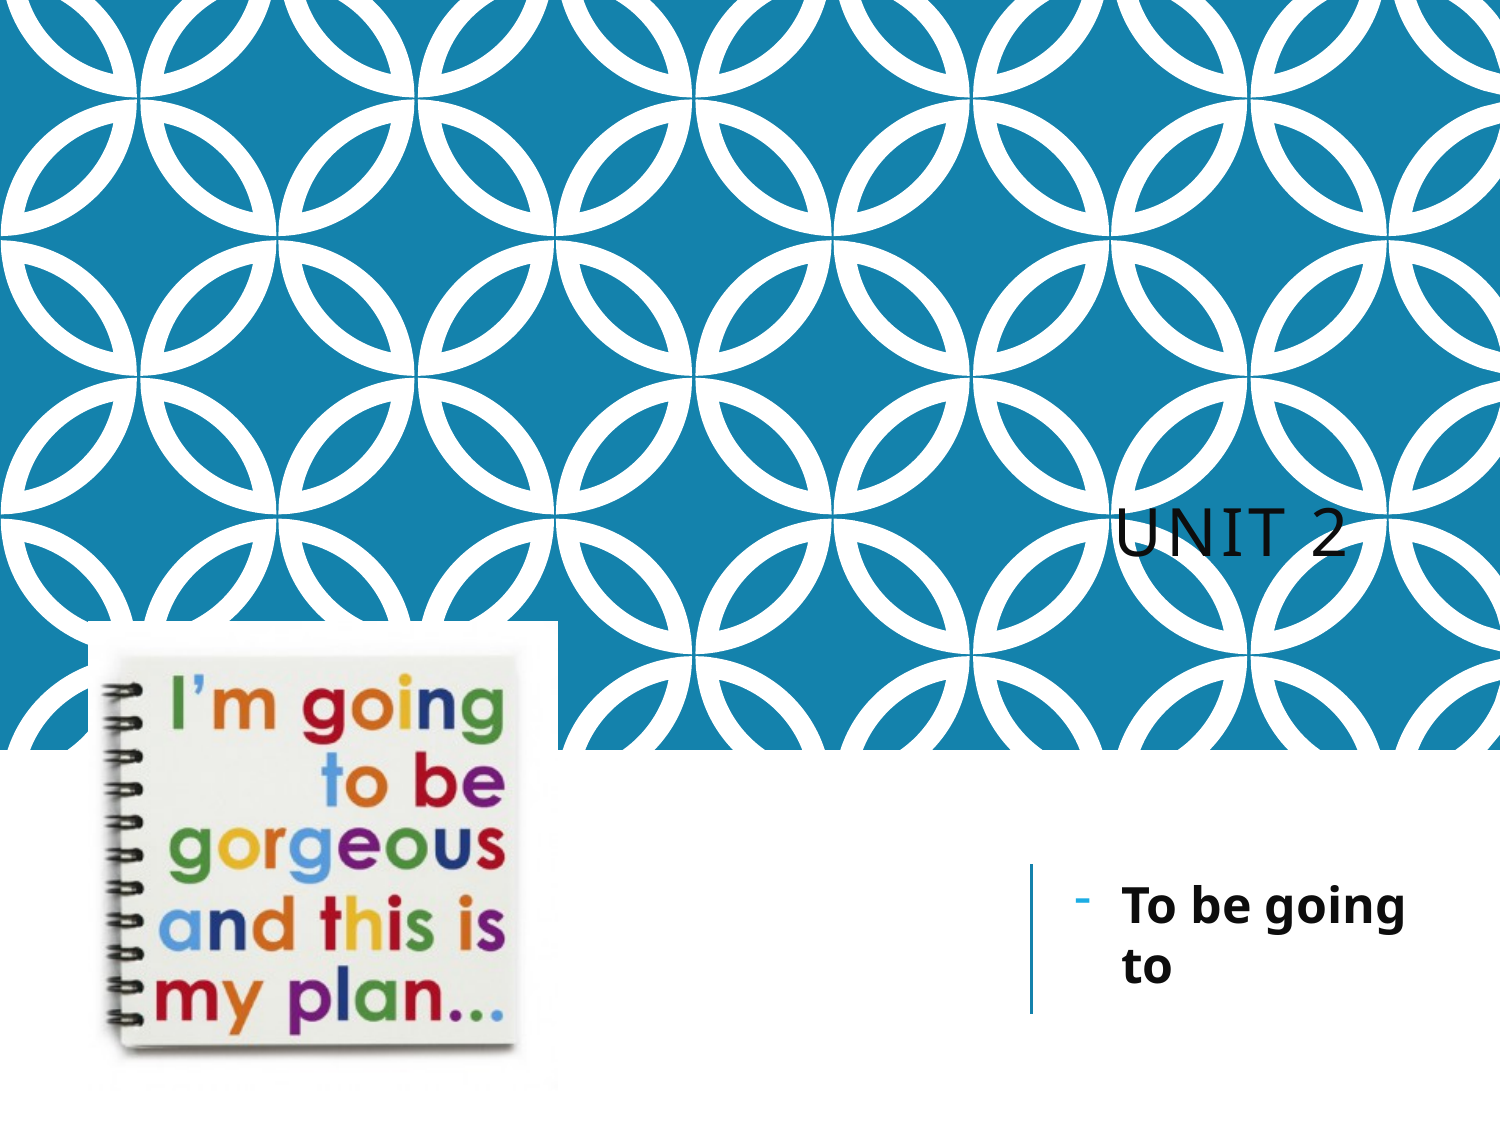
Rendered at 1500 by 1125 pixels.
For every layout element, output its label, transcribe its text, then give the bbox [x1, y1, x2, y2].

title Unit 2 [738, 397, 1365, 677]
subtitle To be going to [1059, 813, 1454, 1054]
picture [88, 621, 558, 1091]
